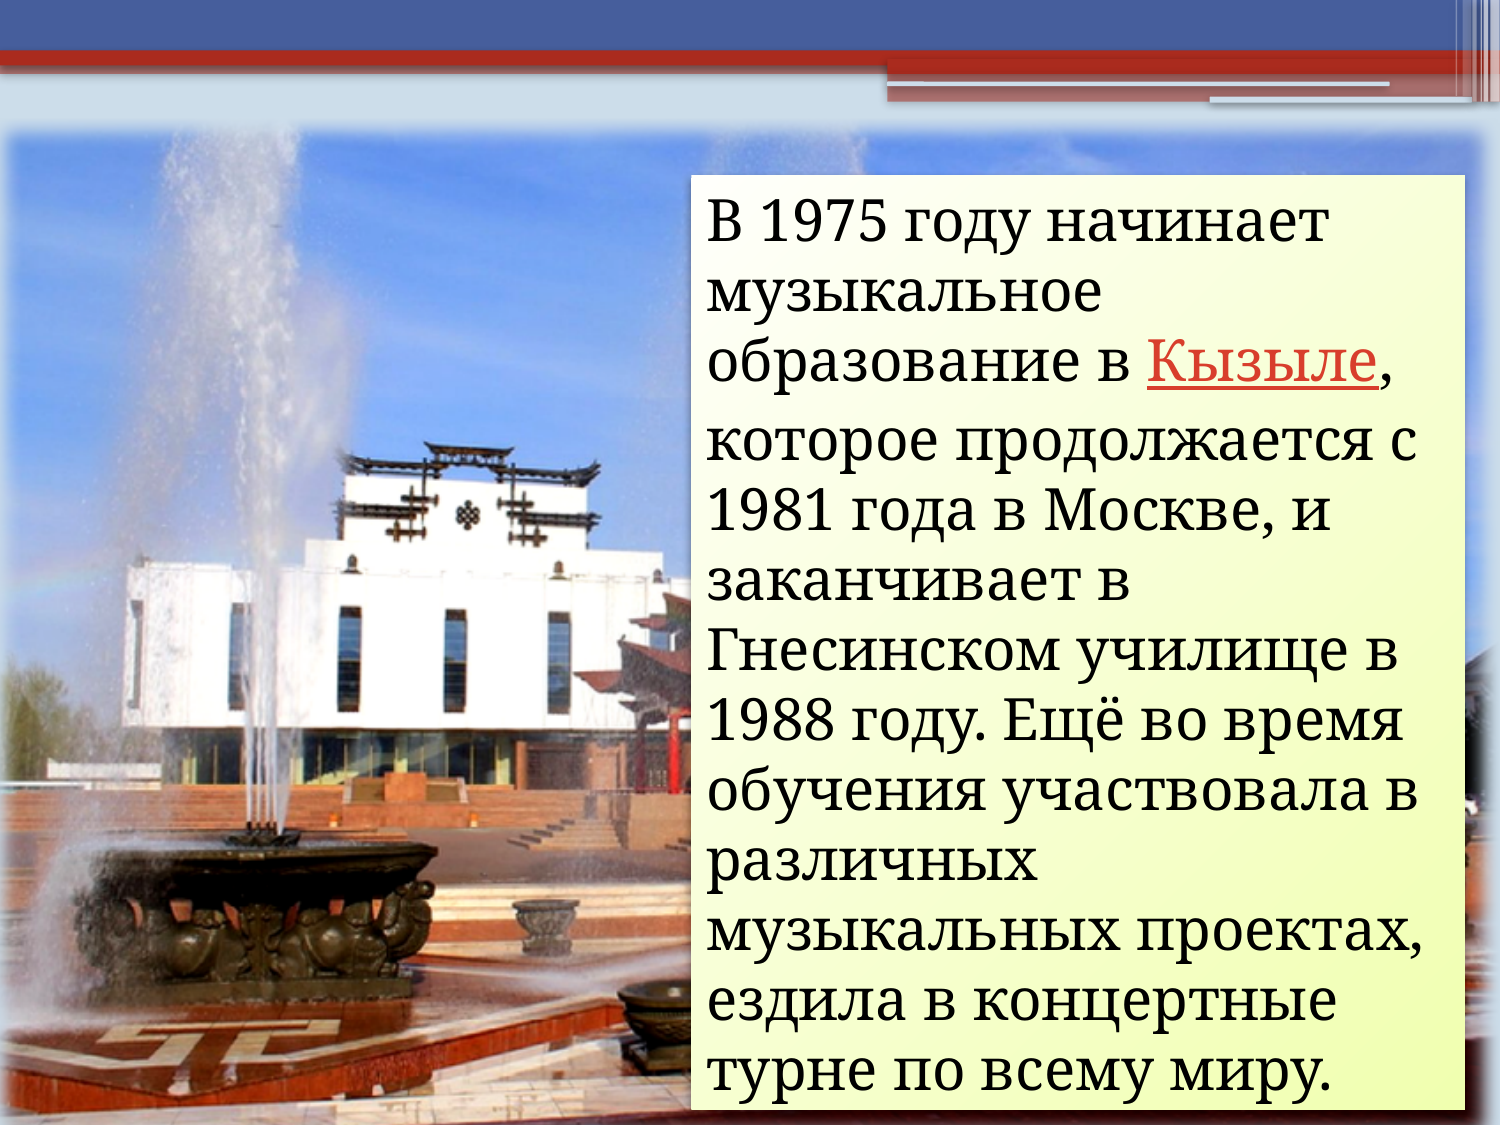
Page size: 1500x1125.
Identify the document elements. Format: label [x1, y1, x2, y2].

picture [0, 115, 1500, 1125]
